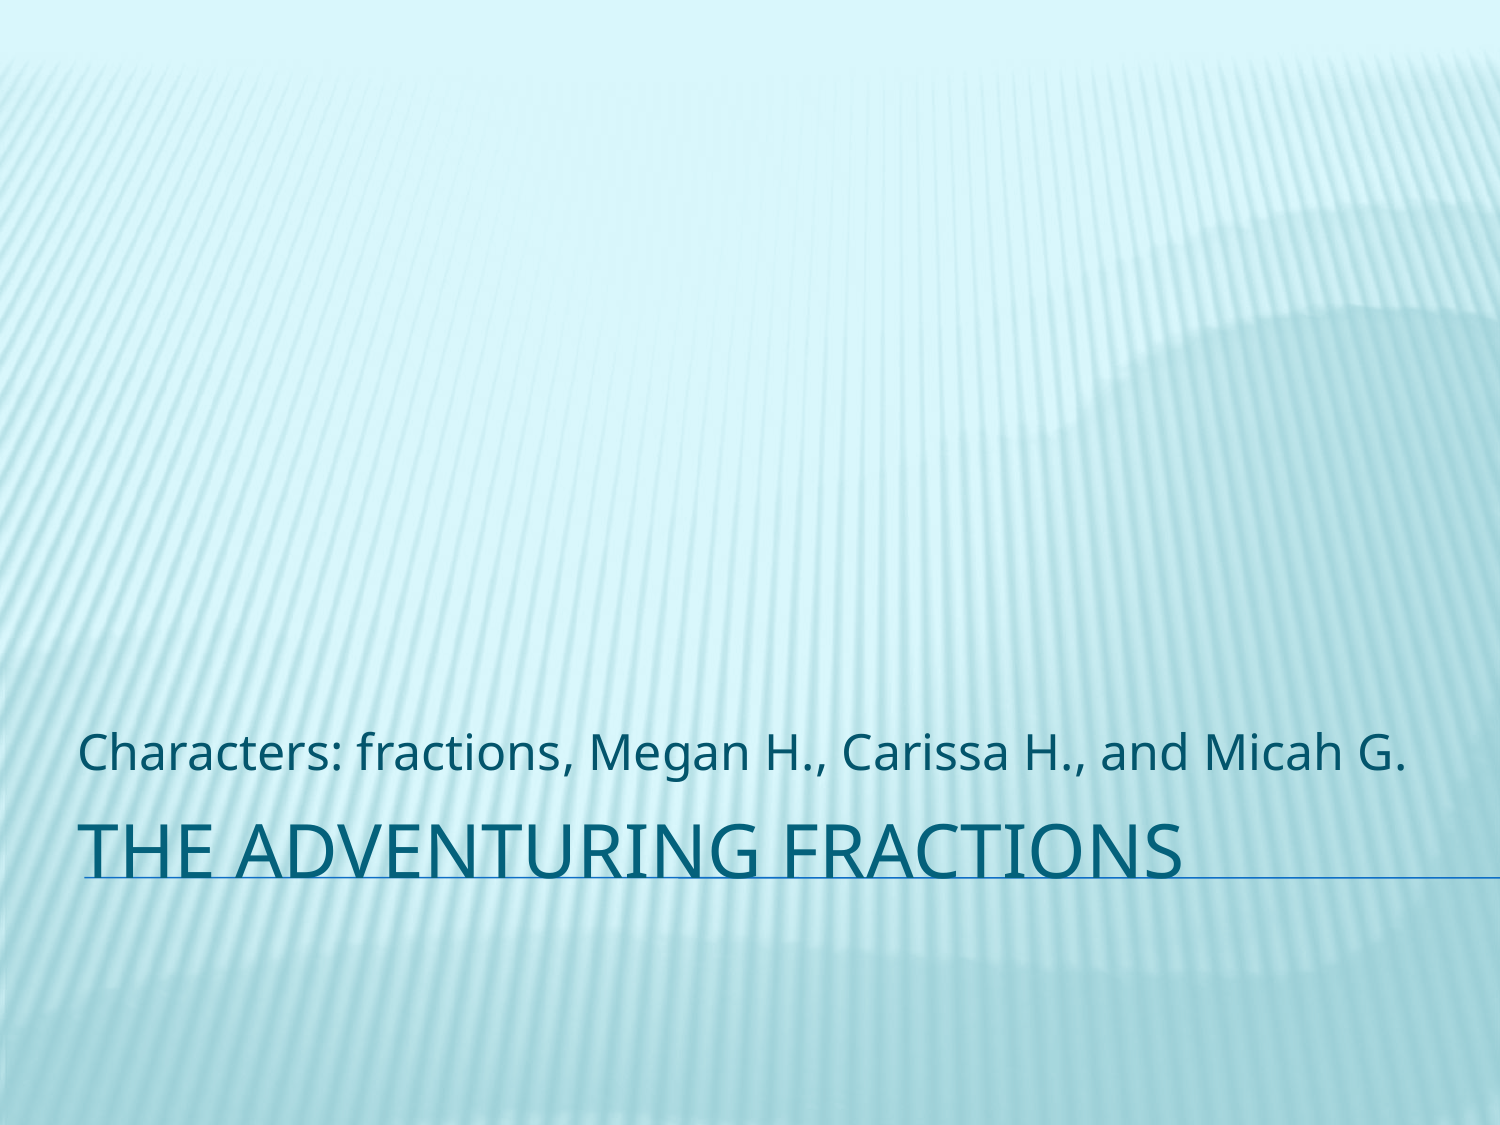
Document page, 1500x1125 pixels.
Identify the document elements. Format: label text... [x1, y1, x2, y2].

title The adventuring fractions [62, 796, 1450, 997]
subtitle Characters: fractions, Megan H., Carissa H., and Micah G. [62, 637, 1450, 788]
